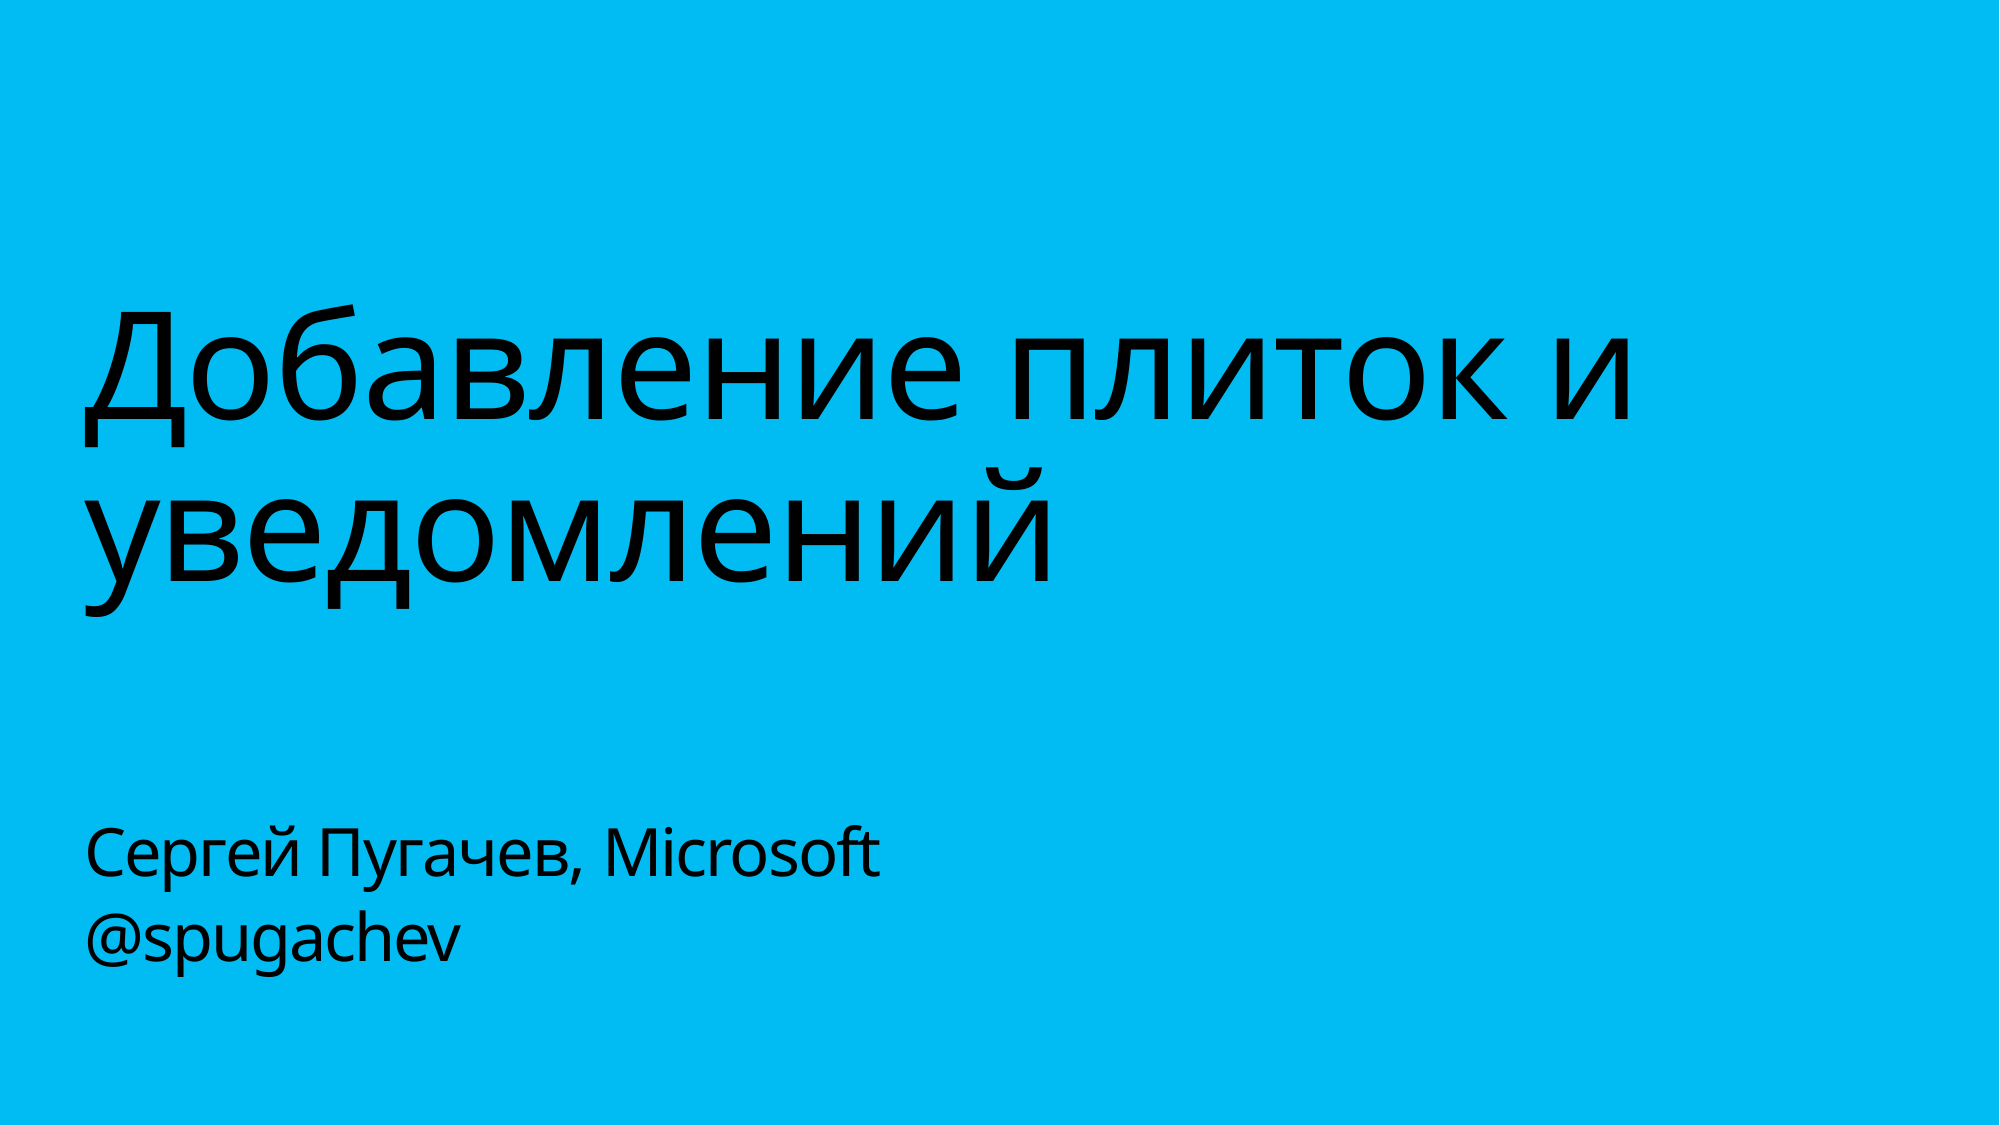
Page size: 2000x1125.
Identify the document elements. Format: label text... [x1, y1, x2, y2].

list Сергей Пугачев, Microsoft @spugachev [84, 819, 1317, 981]
list Добавление плиток и уведомлений [84, 290, 1926, 618]
